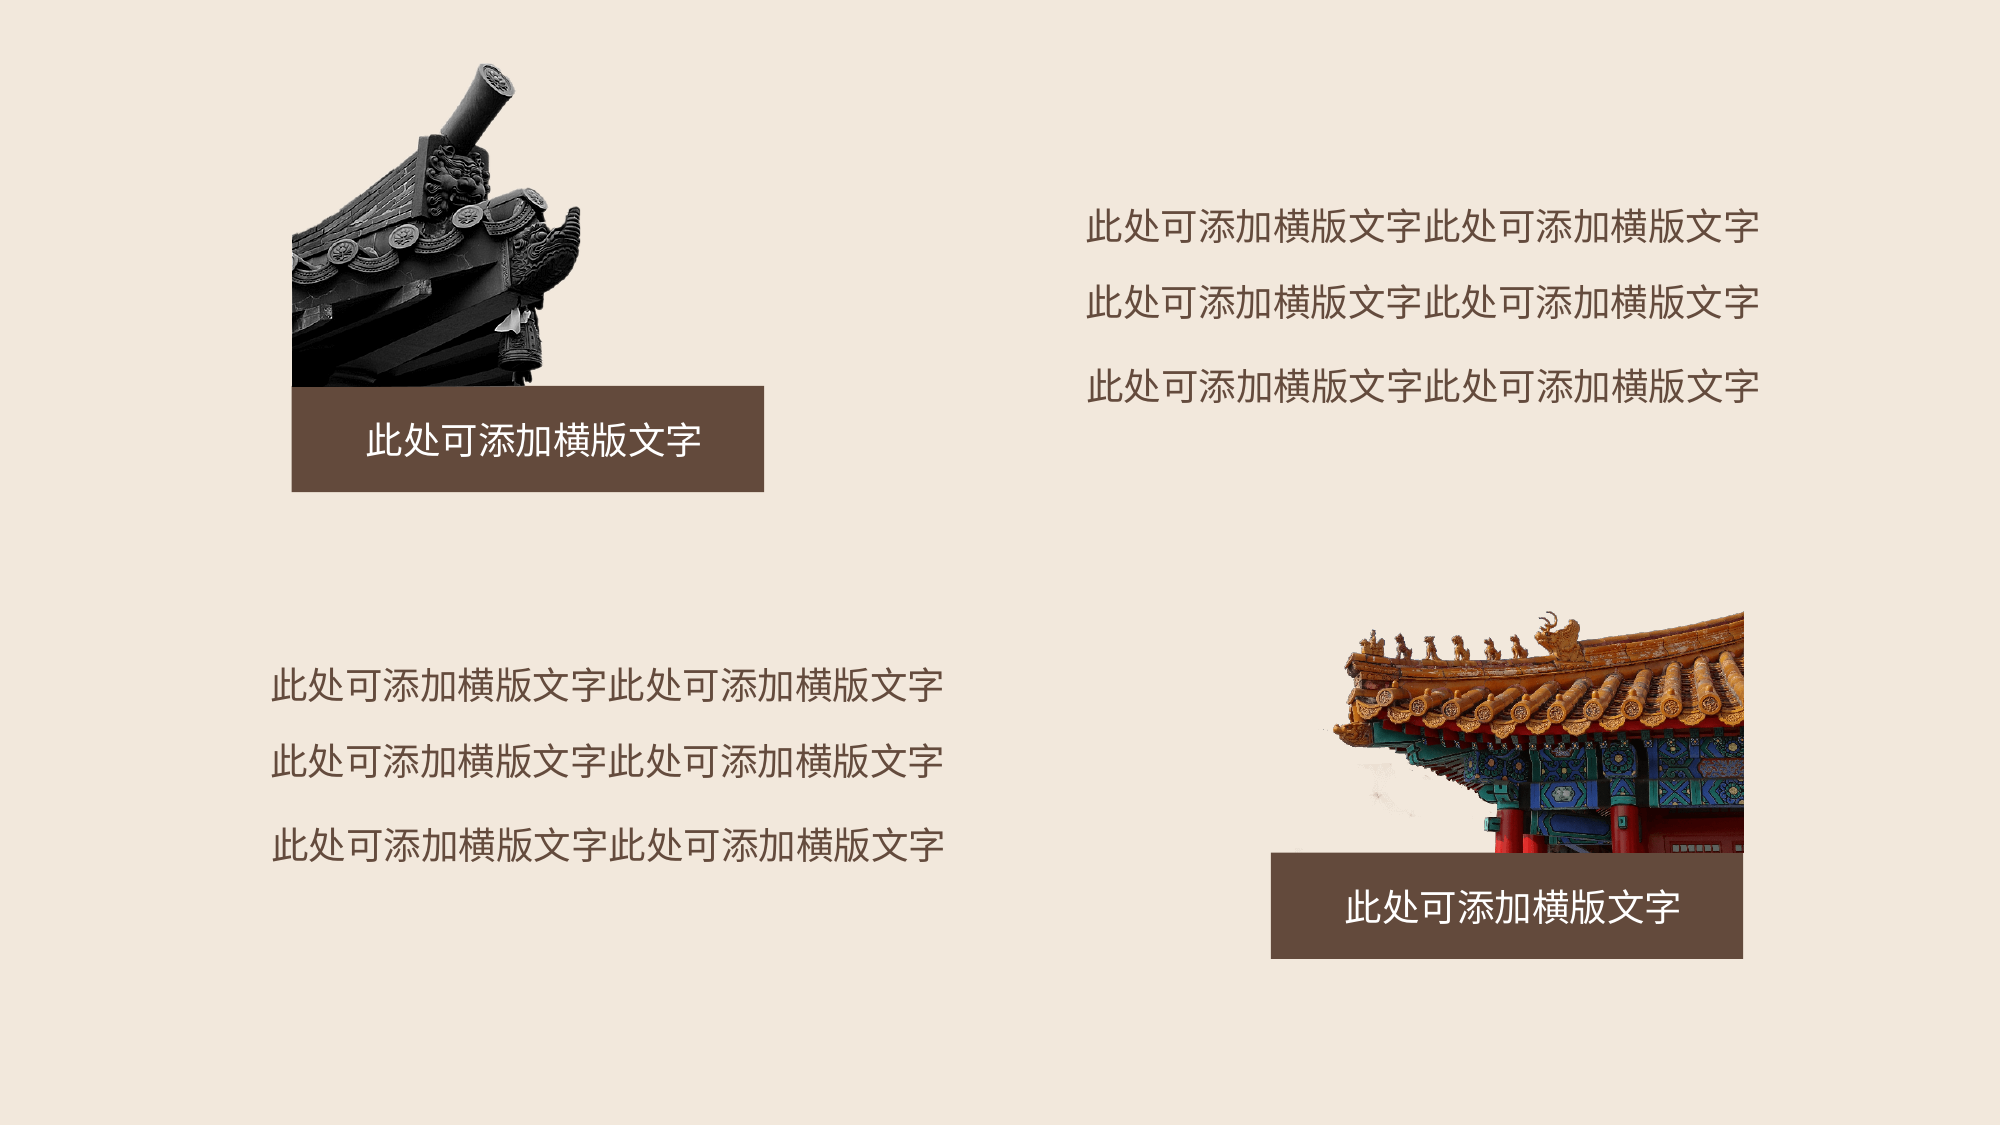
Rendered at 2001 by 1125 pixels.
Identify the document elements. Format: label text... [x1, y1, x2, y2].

text_box [291, 385, 765, 493]
text_box 此处可添加横版文字 [350, 409, 732, 515]
text_box [1270, 852, 1744, 960]
text_box 此处可添加横版文字此处可添加横版文字 [1070, 195, 1936, 271]
text_box 此处可添加横版文字此处可添加横版文字 [256, 814, 1122, 965]
text_box 此处可添加横版文字此处可添加横版文字 [1071, 355, 1936, 506]
text_box 此处可添加横版文字此处可添加横版文字 [255, 730, 1121, 881]
text_box 此处可添加横版文字此处可添加横版文字 [1070, 271, 1936, 422]
picture [291, 0, 608, 387]
picture [1295, 516, 1744, 853]
text_box 此处可添加横版文字 [1329, 876, 1711, 981]
text_box 此处可添加横版文字此处可添加横版文字 [255, 654, 1121, 730]
